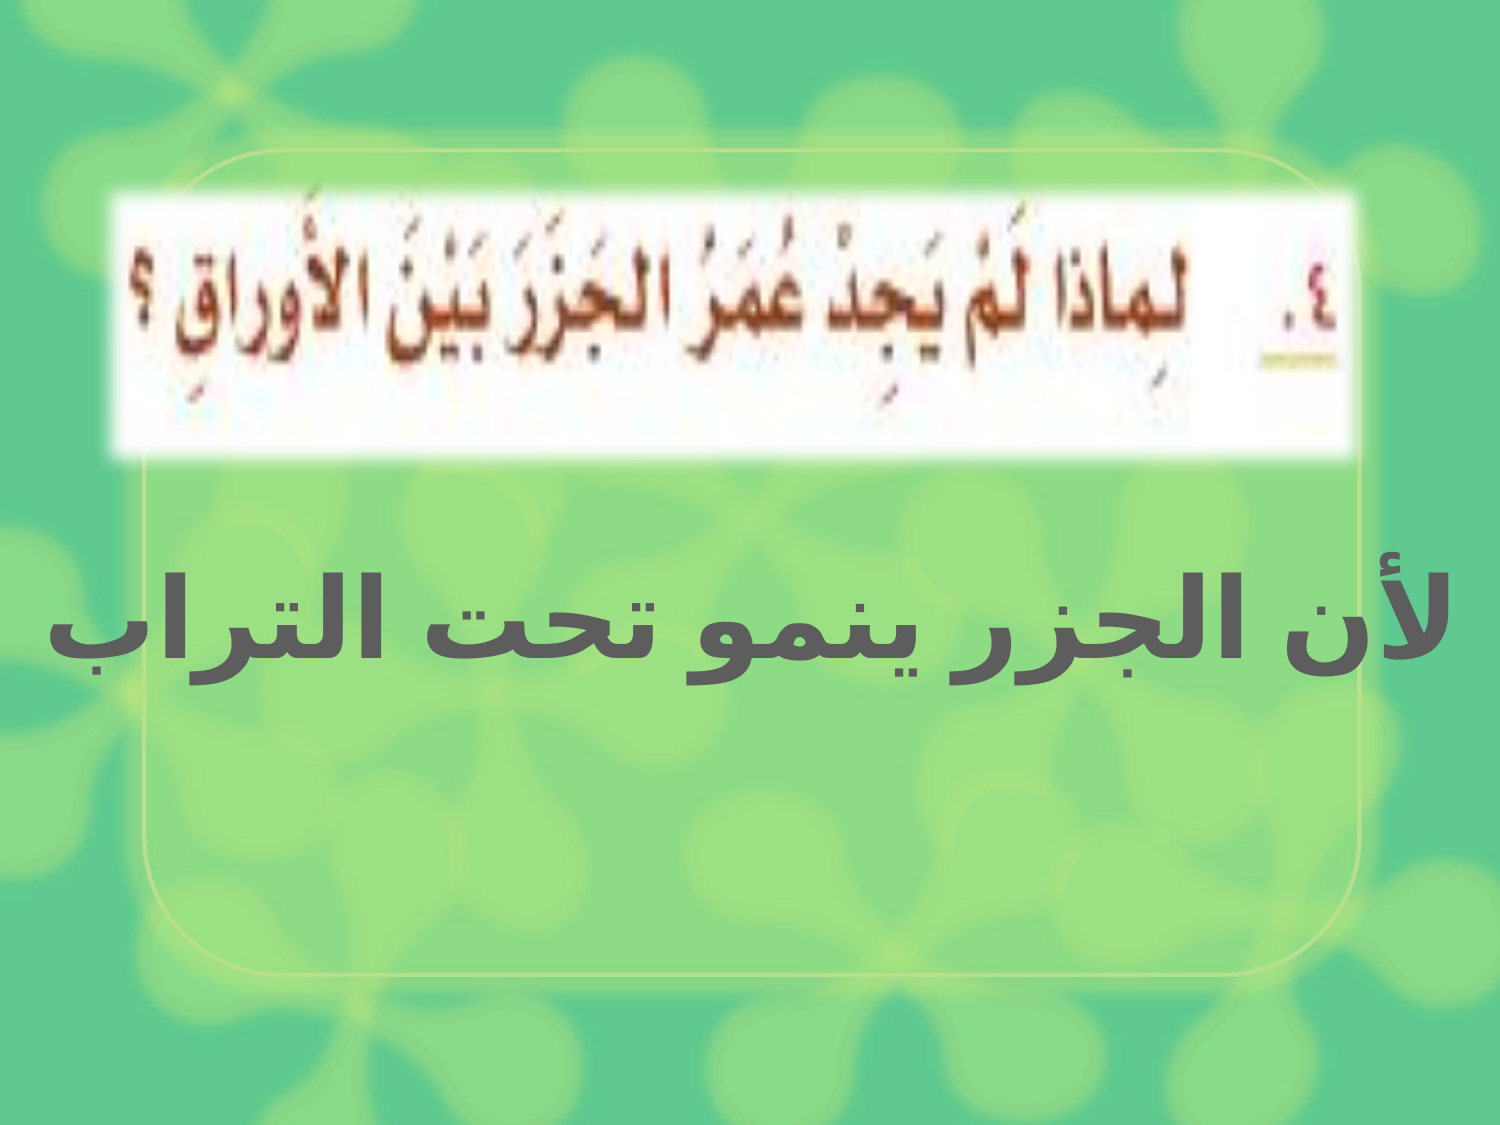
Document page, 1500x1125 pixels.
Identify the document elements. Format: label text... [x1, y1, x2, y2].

picture [93, 175, 1372, 475]
text_box لأن الجزر ينمو تحت التراب [28, 538, 1477, 689]
